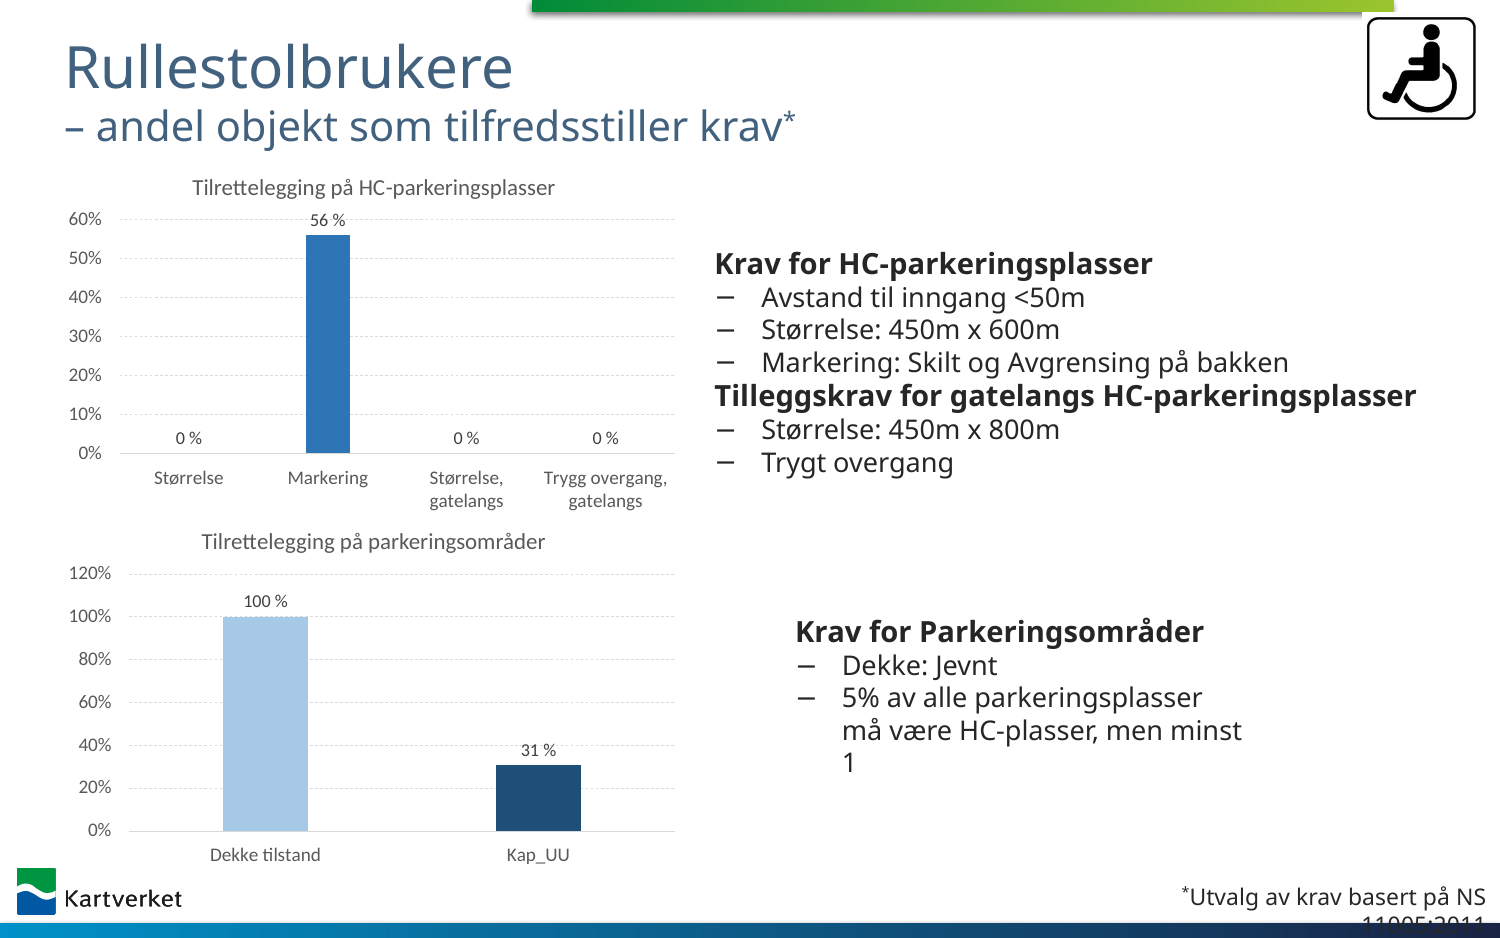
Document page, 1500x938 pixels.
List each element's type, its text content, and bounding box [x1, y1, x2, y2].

picture [1362, 12, 1481, 126]
text_box Krav for HC-parkeringsplasser Avstand til inngang <50m Størrelse: 450m x 600m Markering: Skilt og Avgrensing på bakken Tilleggskrav for gatelangs HC-parkeringsplasser Størrelse: 450m x 800m Trygt overgang [699, 237, 1433, 485]
text_box Krav for Parkeringsområder Dekke: Jevnt 5% av alle parkeringsplasser må være HC-plasser, men minst 1 [780, 605, 1261, 786]
text_box Rullestolbrukere – andel objekt som tilfredsstiller krav* [49, 25, 1431, 158]
text_box *Utvalg av krav basert på NS 11005:2011 [1068, 873, 1500, 938]
picture [62, 520, 686, 874]
picture [62, 166, 686, 519]
